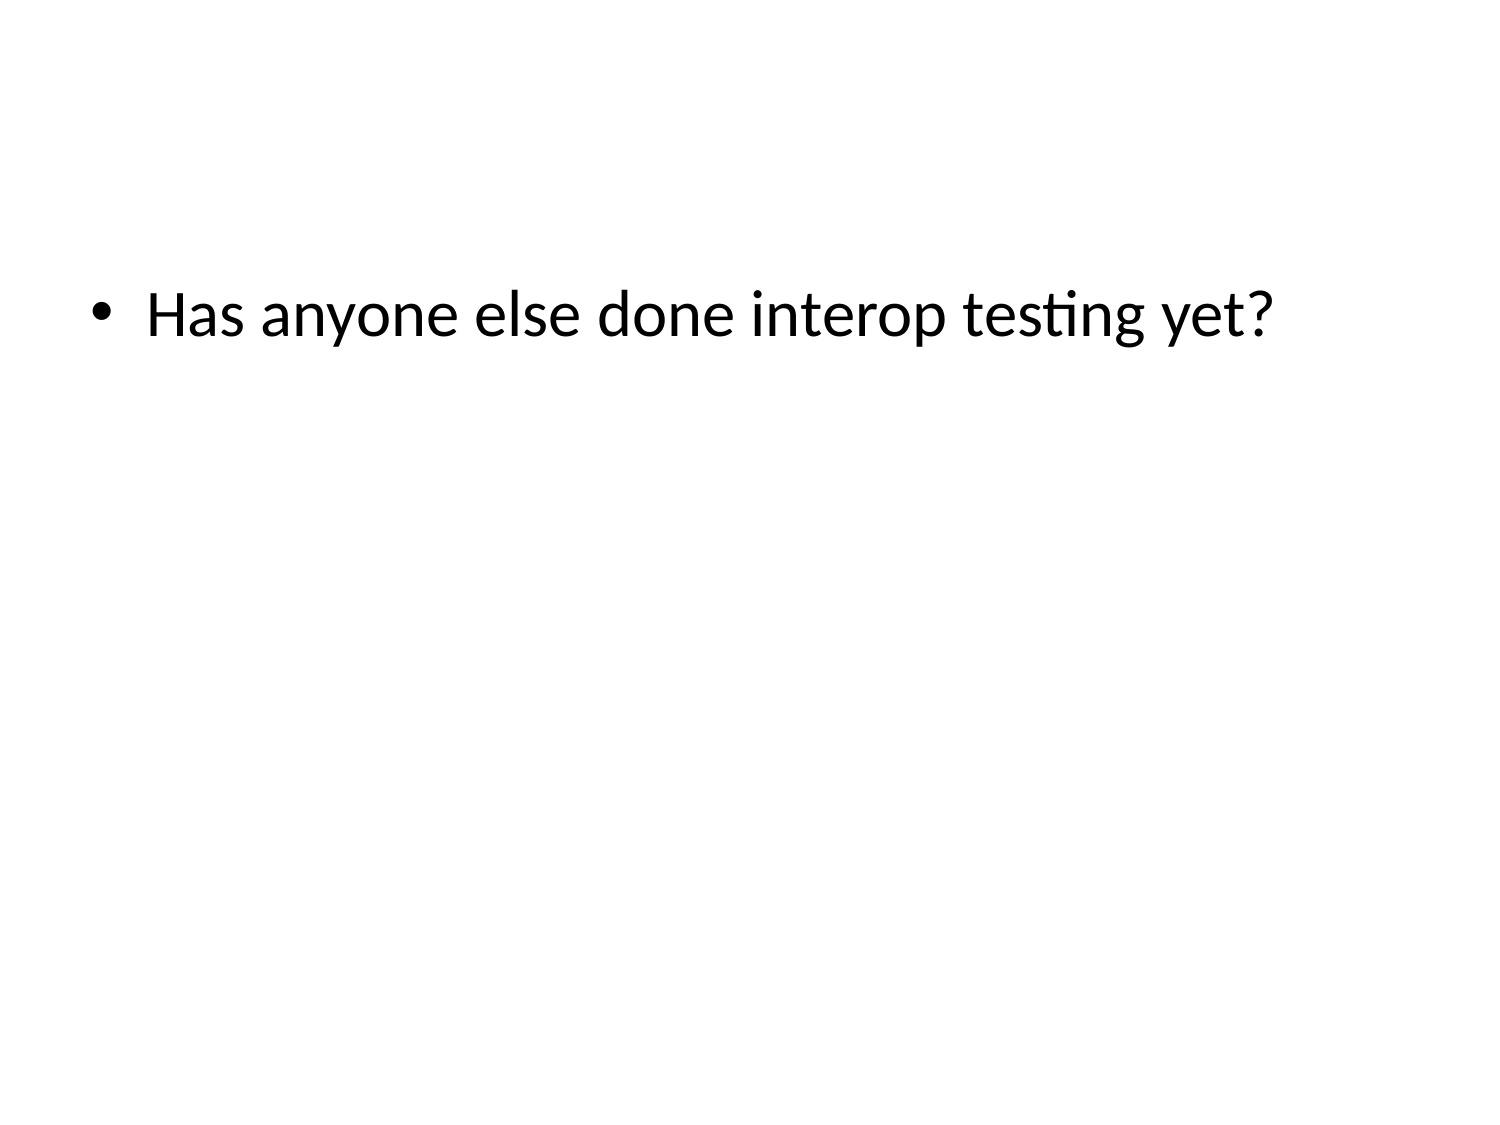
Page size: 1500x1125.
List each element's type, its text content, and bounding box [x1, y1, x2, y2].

list Has anyone else done interop testing yet? [75, 262, 1425, 1005]
